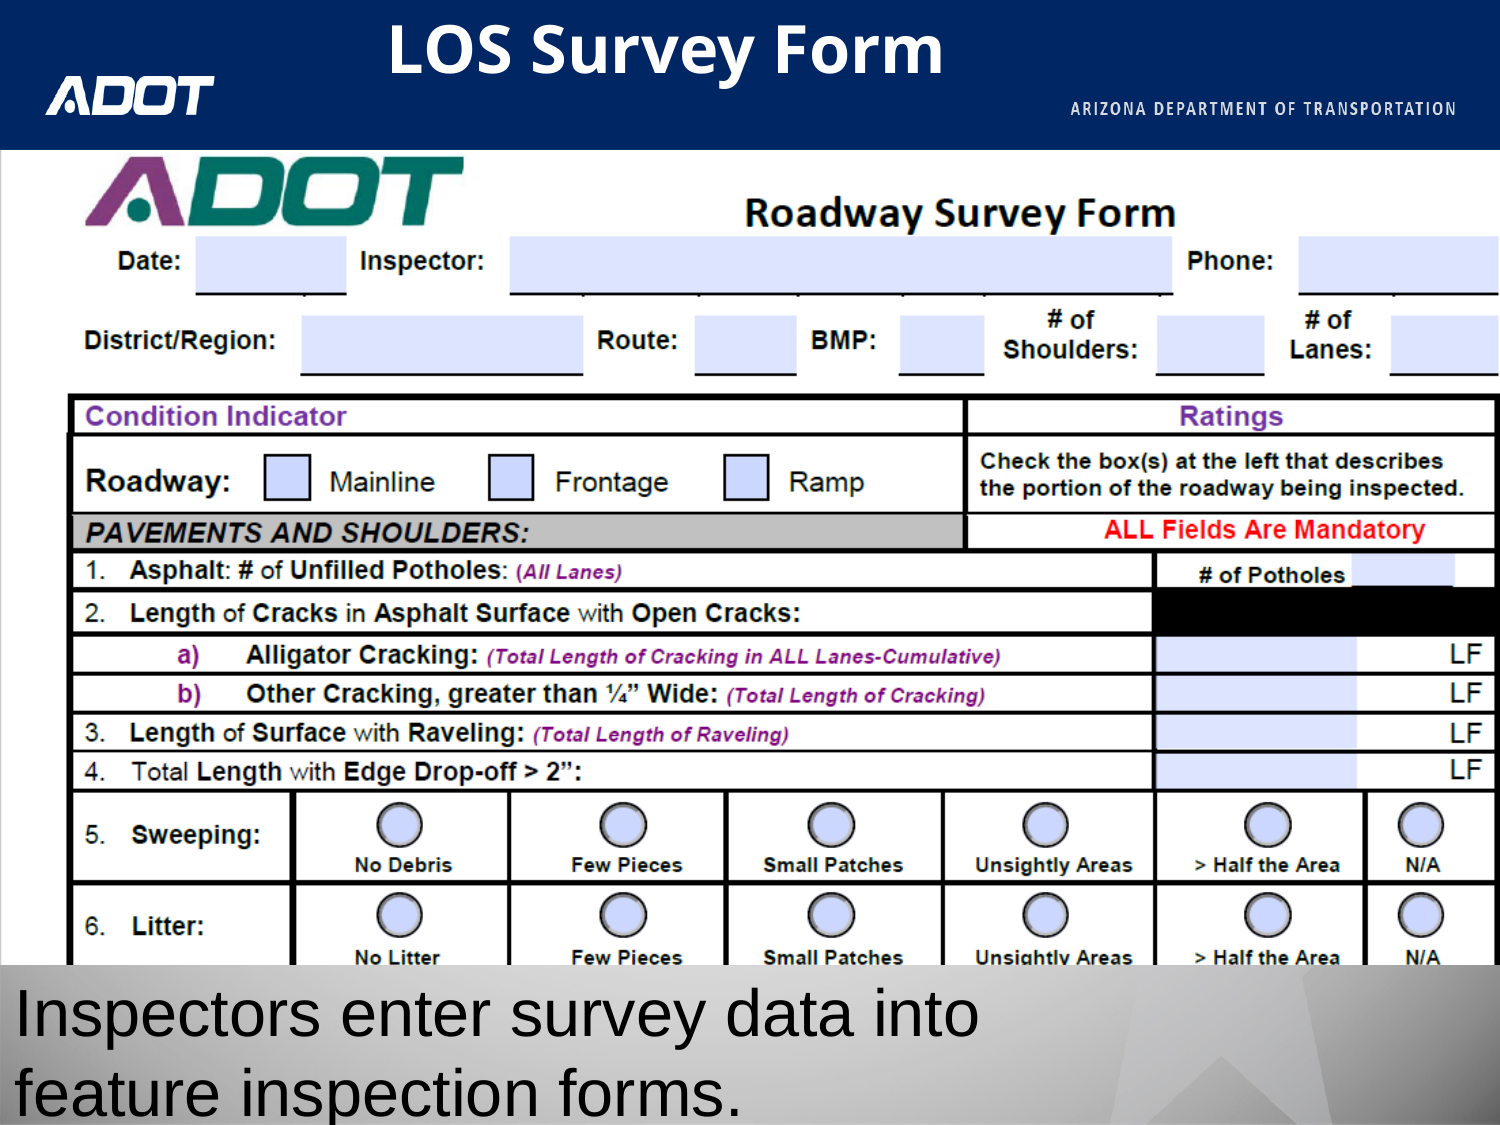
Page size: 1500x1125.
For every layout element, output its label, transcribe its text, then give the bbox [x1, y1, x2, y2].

text_box Inspectors enter survey data into feature inspection forms. [0, 973, 1213, 1125]
text_box LOS Survey Form [372, 0, 962, 95]
picture [0, 0, 1500, 1125]
